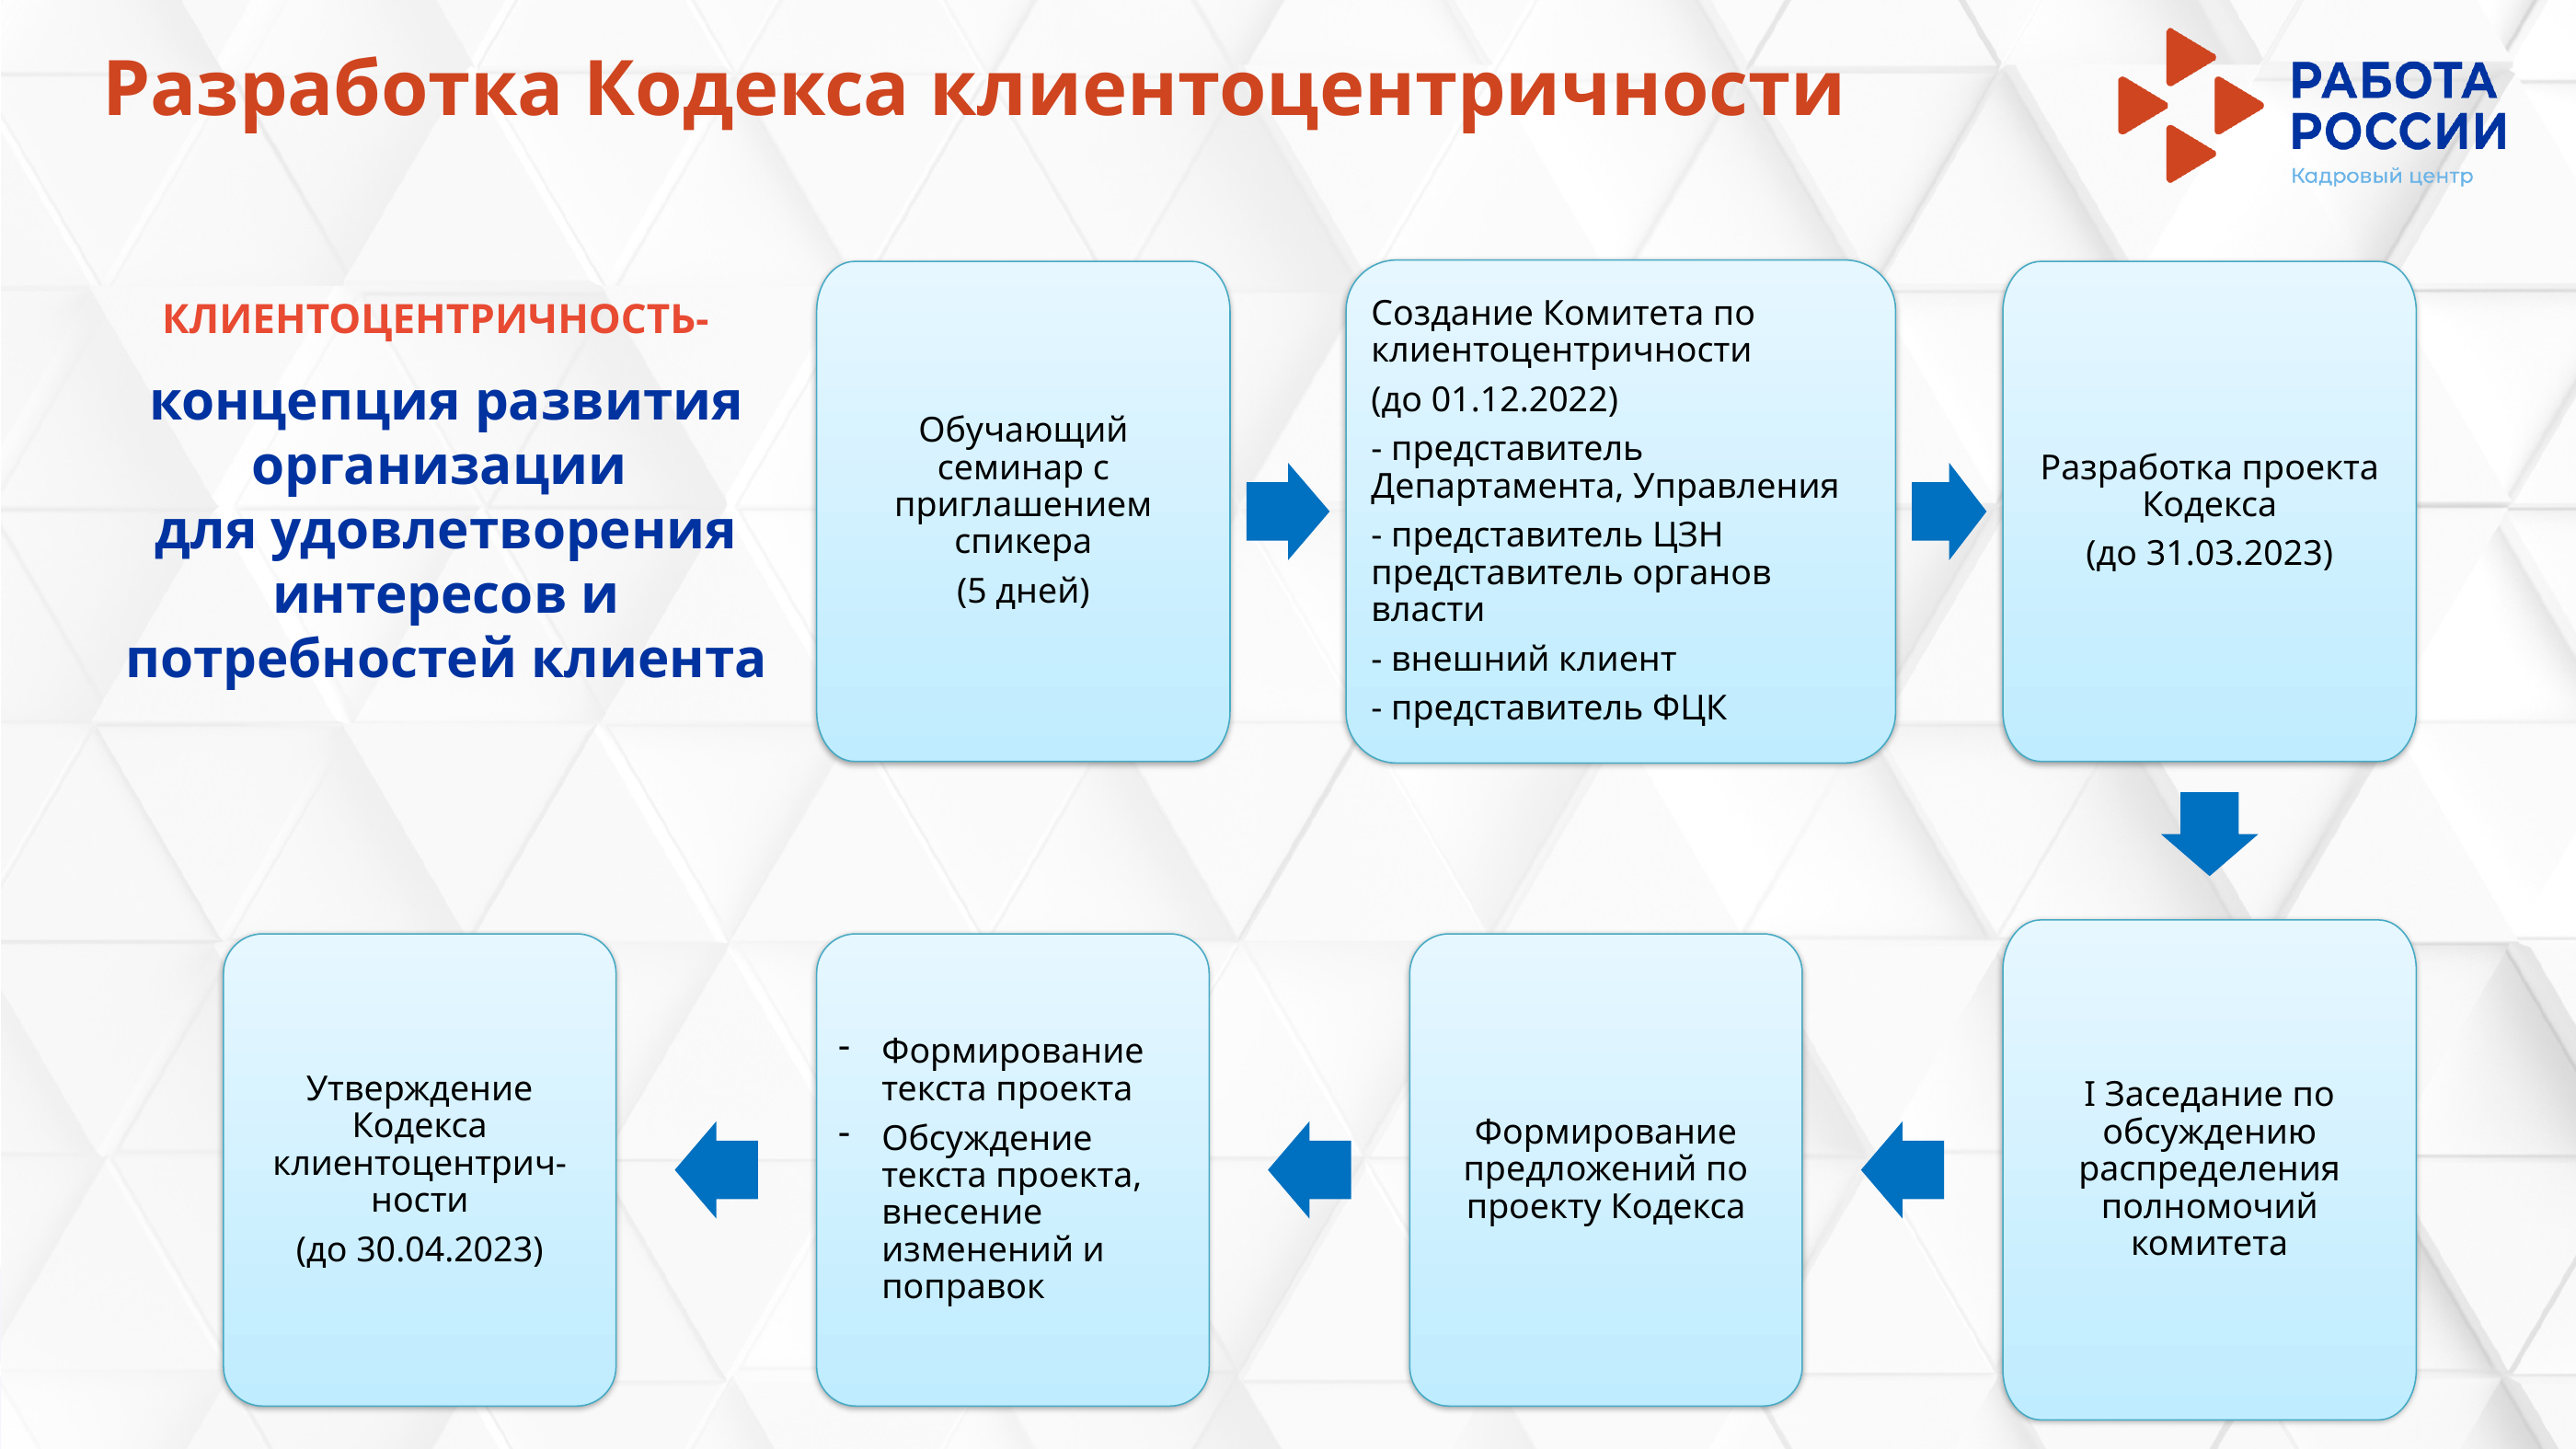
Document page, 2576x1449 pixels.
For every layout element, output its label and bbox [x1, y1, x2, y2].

text_box [369, 100, 2207, 1363]
picture [0, 0, 2576, 1449]
